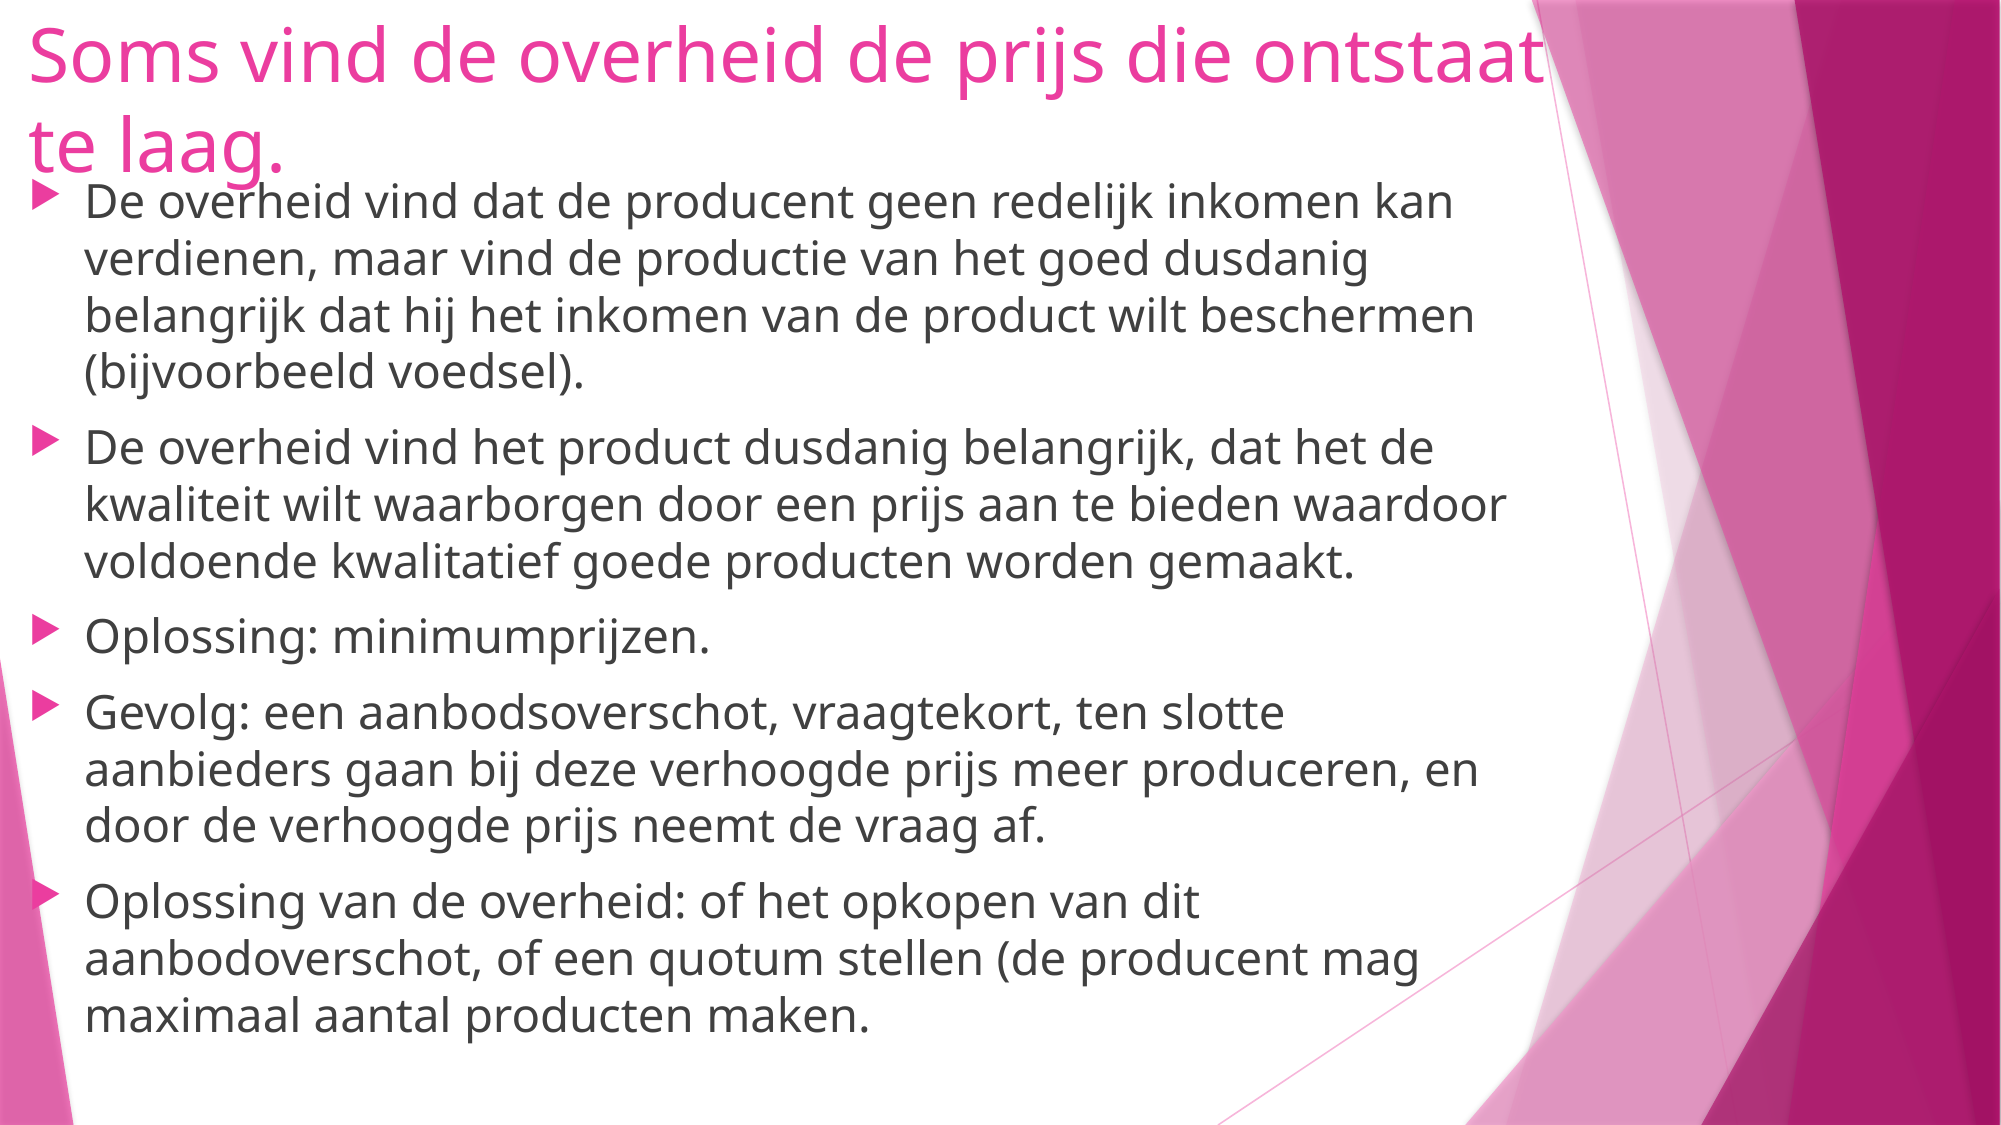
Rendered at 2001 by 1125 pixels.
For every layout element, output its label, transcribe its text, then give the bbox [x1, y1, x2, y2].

title Soms vind de overheid de prijs die ontstaat te laag. [13, 0, 1585, 317]
list De overheid vind dat de producent geen redelijk inkomen kan verdienen, maar vind de productie van het goed dusdanig belangrijk dat hij het inkomen van de product wilt beschermen (bijvoorbeeld voedsel). De overheid vind het product dusdanig belangrijk, dat het de kwaliteit wilt waarborgen door een prijs aan te bieden waardoor voldoende kwalitatief goede producten worden gemaakt. Oplossing: minimumprijzen. Gevolg: een aanbodsoverschot, vraagtekort, ten slotte aanbieders gaan bij deze verhoogde prijs meer produceren, en door de verhoogde prijs neemt de vraag af. Oplossing van de overheid: of het opkopen van dit aanbodoverschot, of een quotum stellen (de producent mag maximaal aantal producten maken. [13, 163, 1532, 1094]
